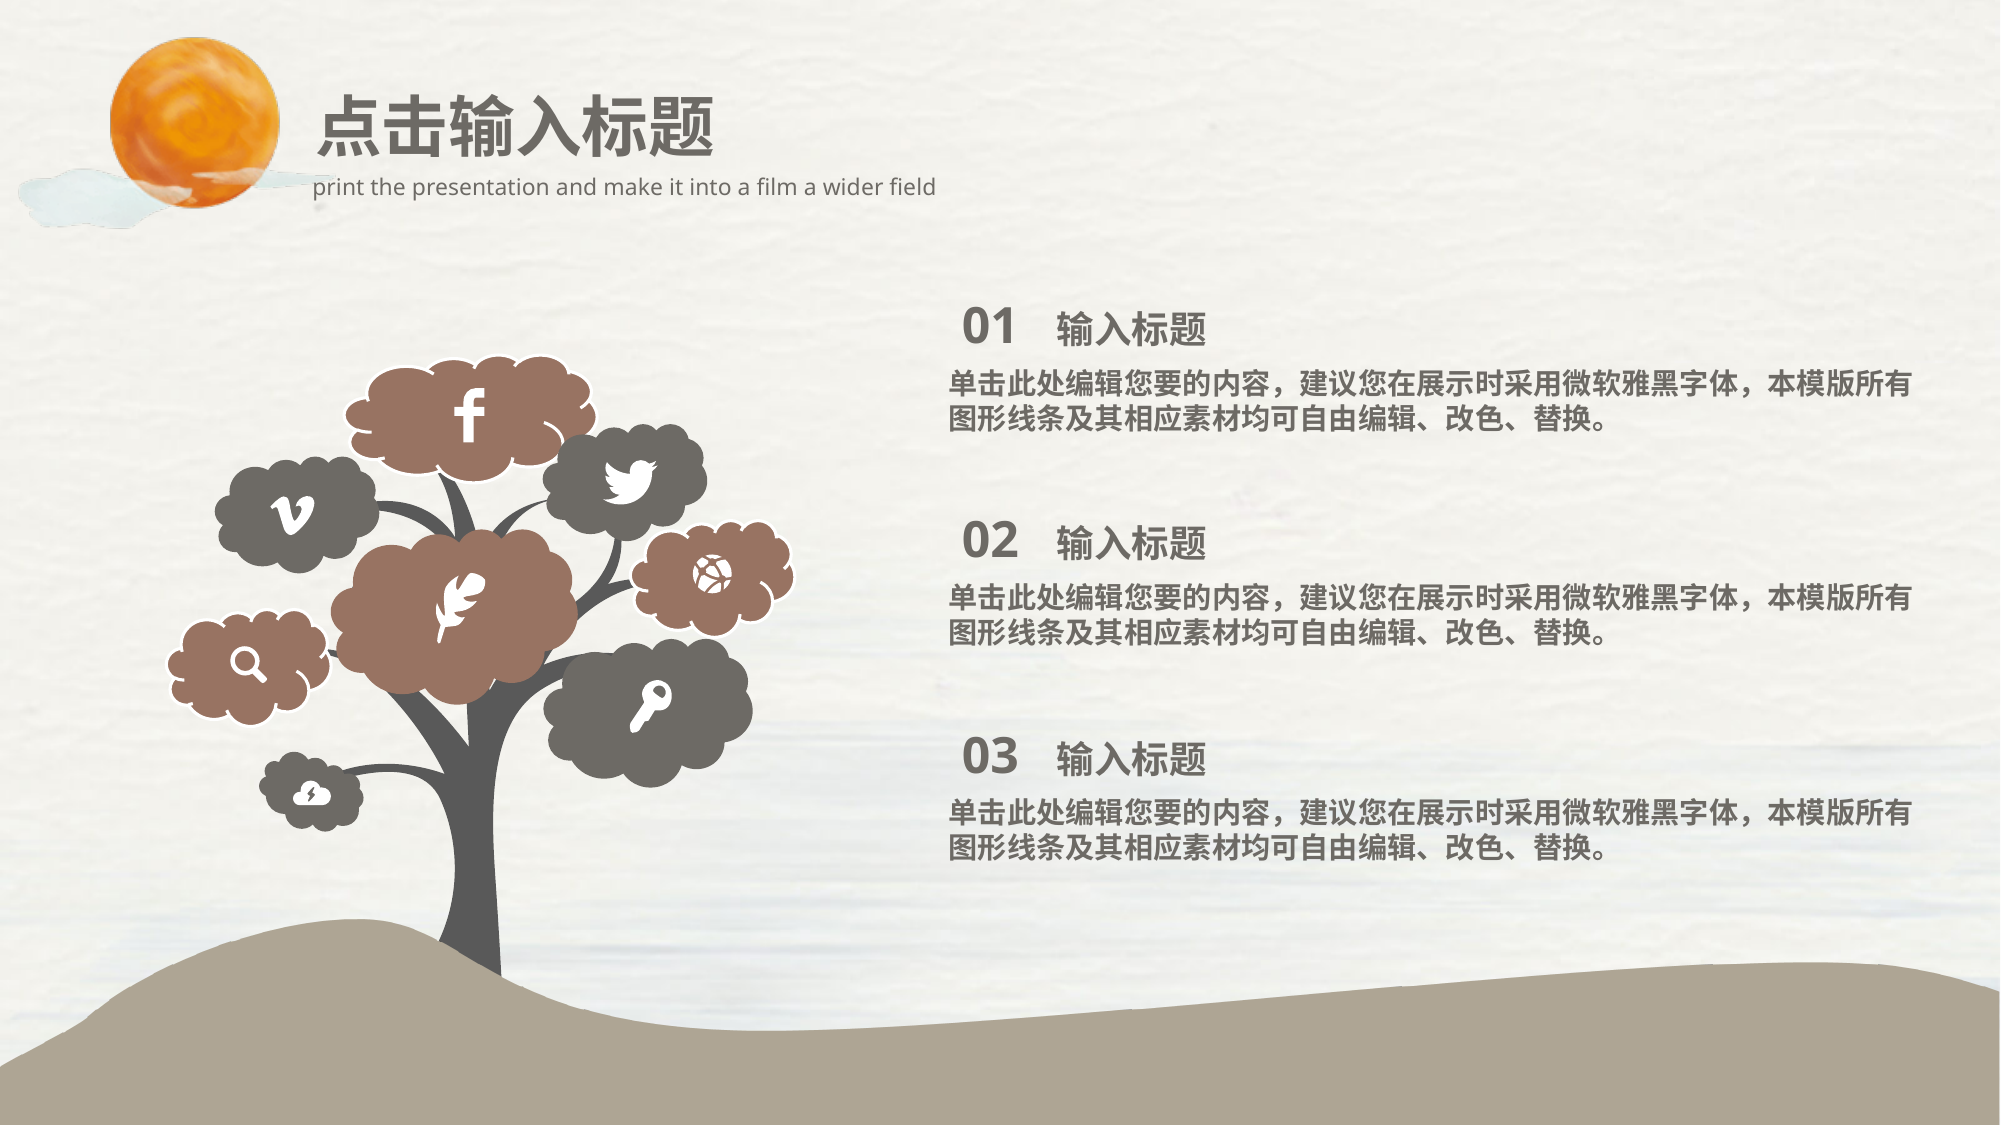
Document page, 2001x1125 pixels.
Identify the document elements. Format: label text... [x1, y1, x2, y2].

text_box 点击输入标题 [384, 76, 731, 165]
text_box 03 输入标题 [934, 715, 1225, 791]
text_box 01 输入标题 [934, 285, 1225, 361]
picture [0, 0, 2001, 1125]
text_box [166, 354, 795, 919]
text_box print the presentation and make it into a film a wider field [384, 165, 1025, 208]
text_box 单击此处编辑您要的内容，建议您在展示时采用微软雅黑字体，本模版所有图形线条及其相应素材均可自由编辑、改色、替换。 [934, 571, 1942, 657]
text_box 02 输入标题 [934, 500, 1225, 575]
text_box 单击此处编辑您要的内容，建议您在展示时采用微软雅黑字体，本模版所有图形线条及其相应素材均可自由编辑、改色、替换。 [934, 357, 1942, 443]
text_box 单击此处编辑您要的内容，建议您在展示时采用微软雅黑字体，本模版所有图形线条及其相应素材均可自由编辑、改色、替换。 [934, 787, 1942, 873]
